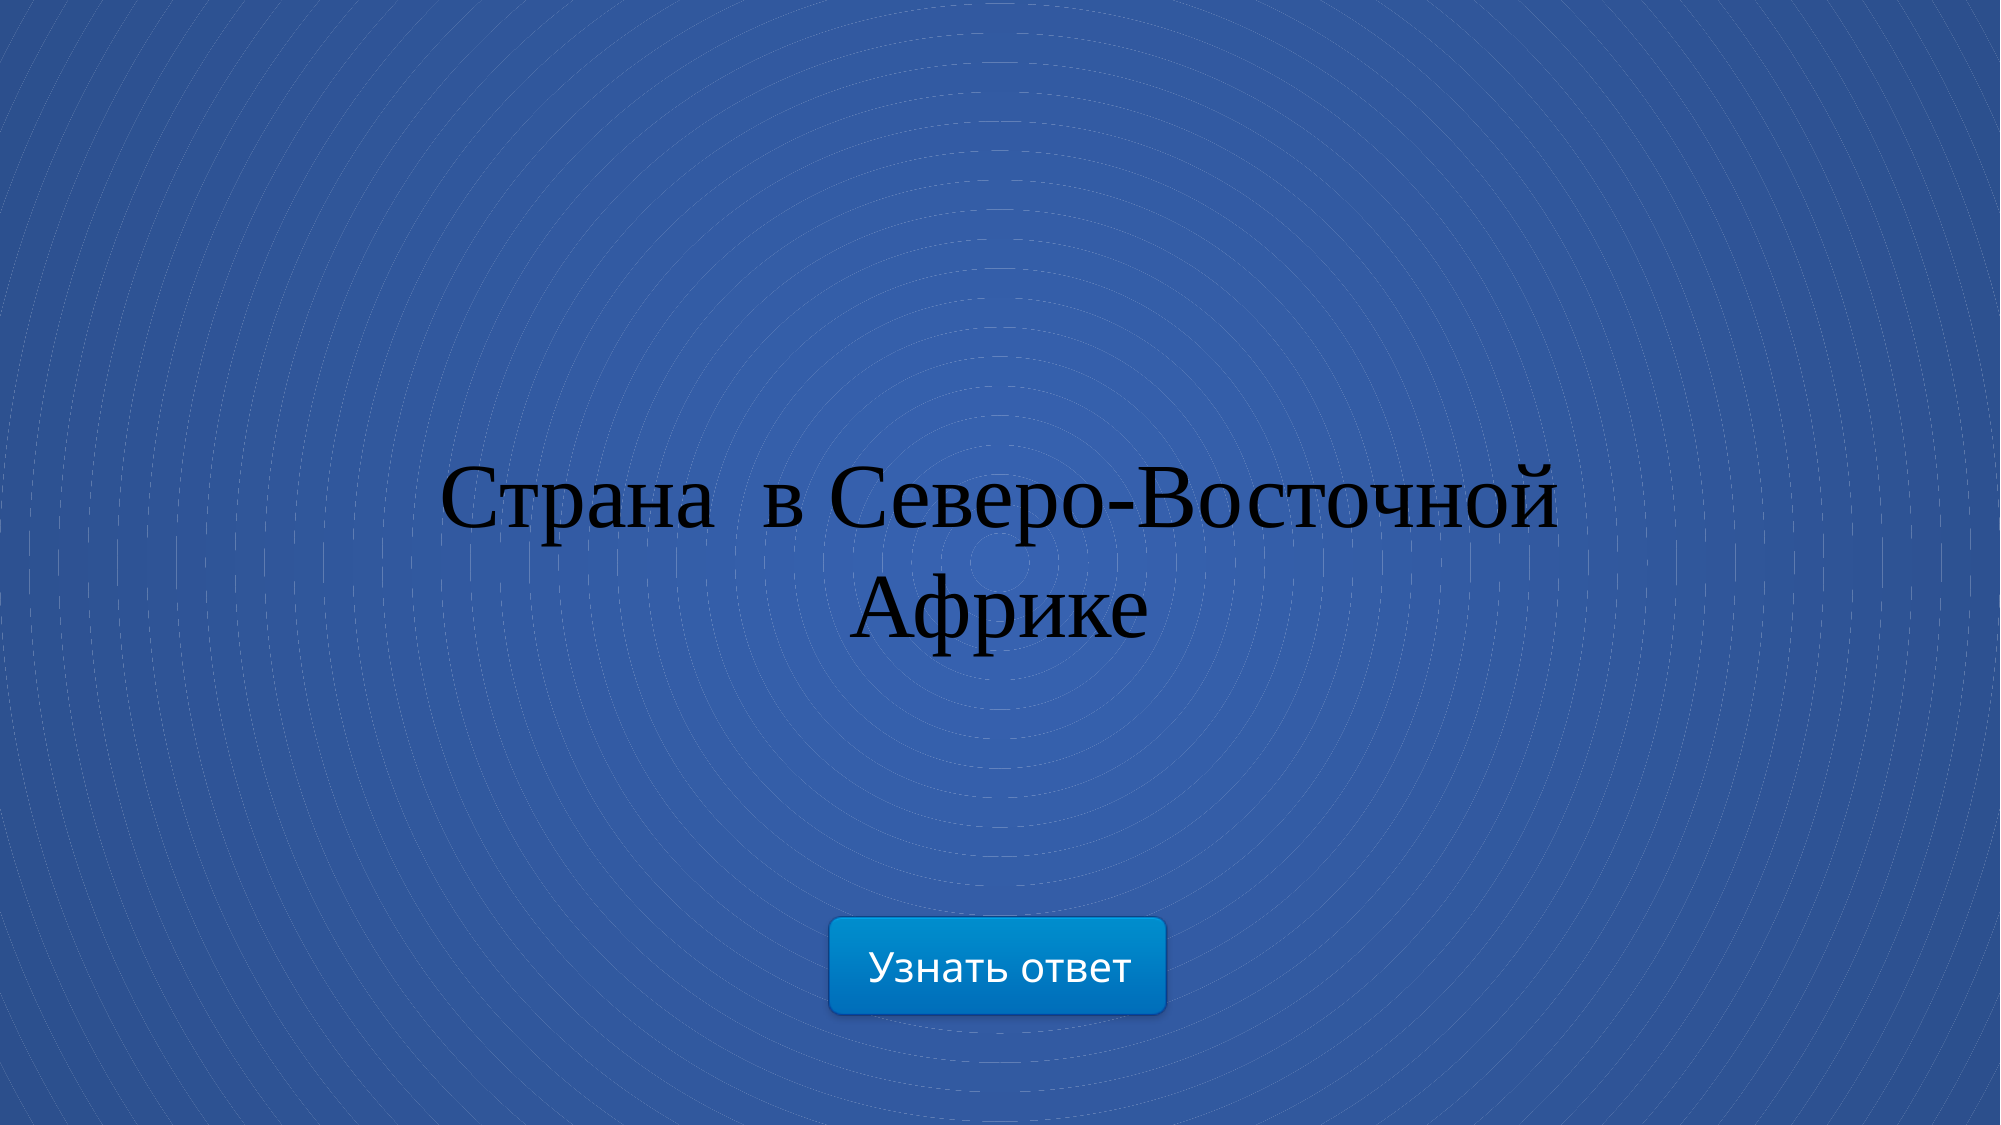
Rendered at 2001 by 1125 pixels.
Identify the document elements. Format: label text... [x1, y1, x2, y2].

picture [793, 902, 1180, 1035]
text_box Страна в Северо-Восточной Африке [403, 428, 1598, 664]
